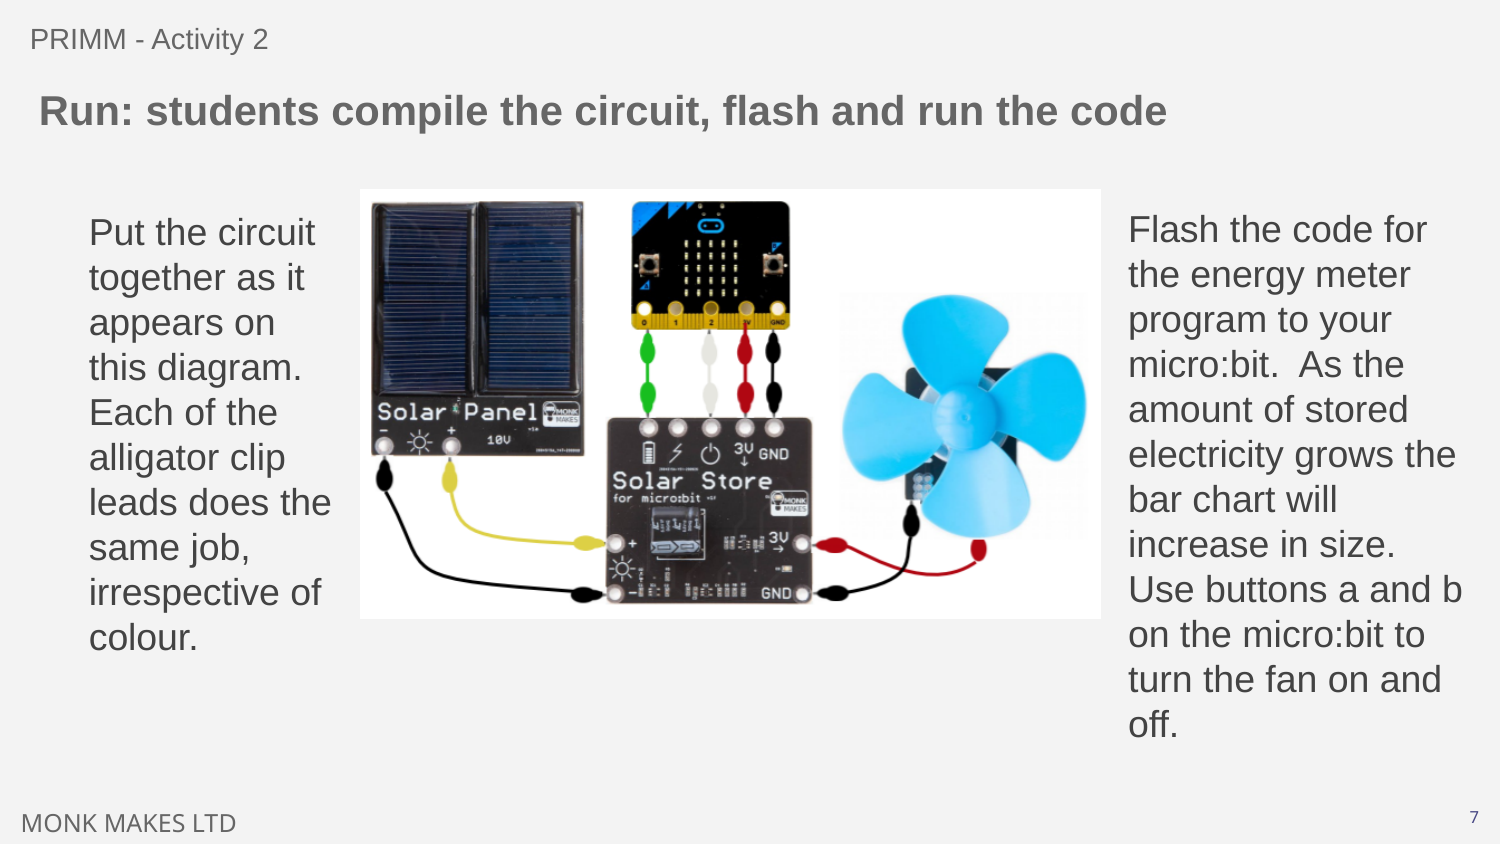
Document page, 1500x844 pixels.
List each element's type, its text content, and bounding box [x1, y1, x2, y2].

picture [360, 189, 1101, 620]
text_box Flash the code for the energy meter program to your micro:bit. As the amount of stored electricity grows the bar chart will increase in size. Use buttons a and b on the micro:bit to turn the fan on and off. [1113, 189, 1482, 736]
slide_number ‹#› [1448, 792, 1500, 844]
subtitle PRIMM - Activity 2 [14, 0, 1500, 52]
title Run: students compile the circuit, flash and run the code [24, 52, 1422, 167]
text_box Put the circuit together as it appears on this diagram. Each of the alligator clip leads does the same job, irrespective of colour. [73, 192, 349, 768]
